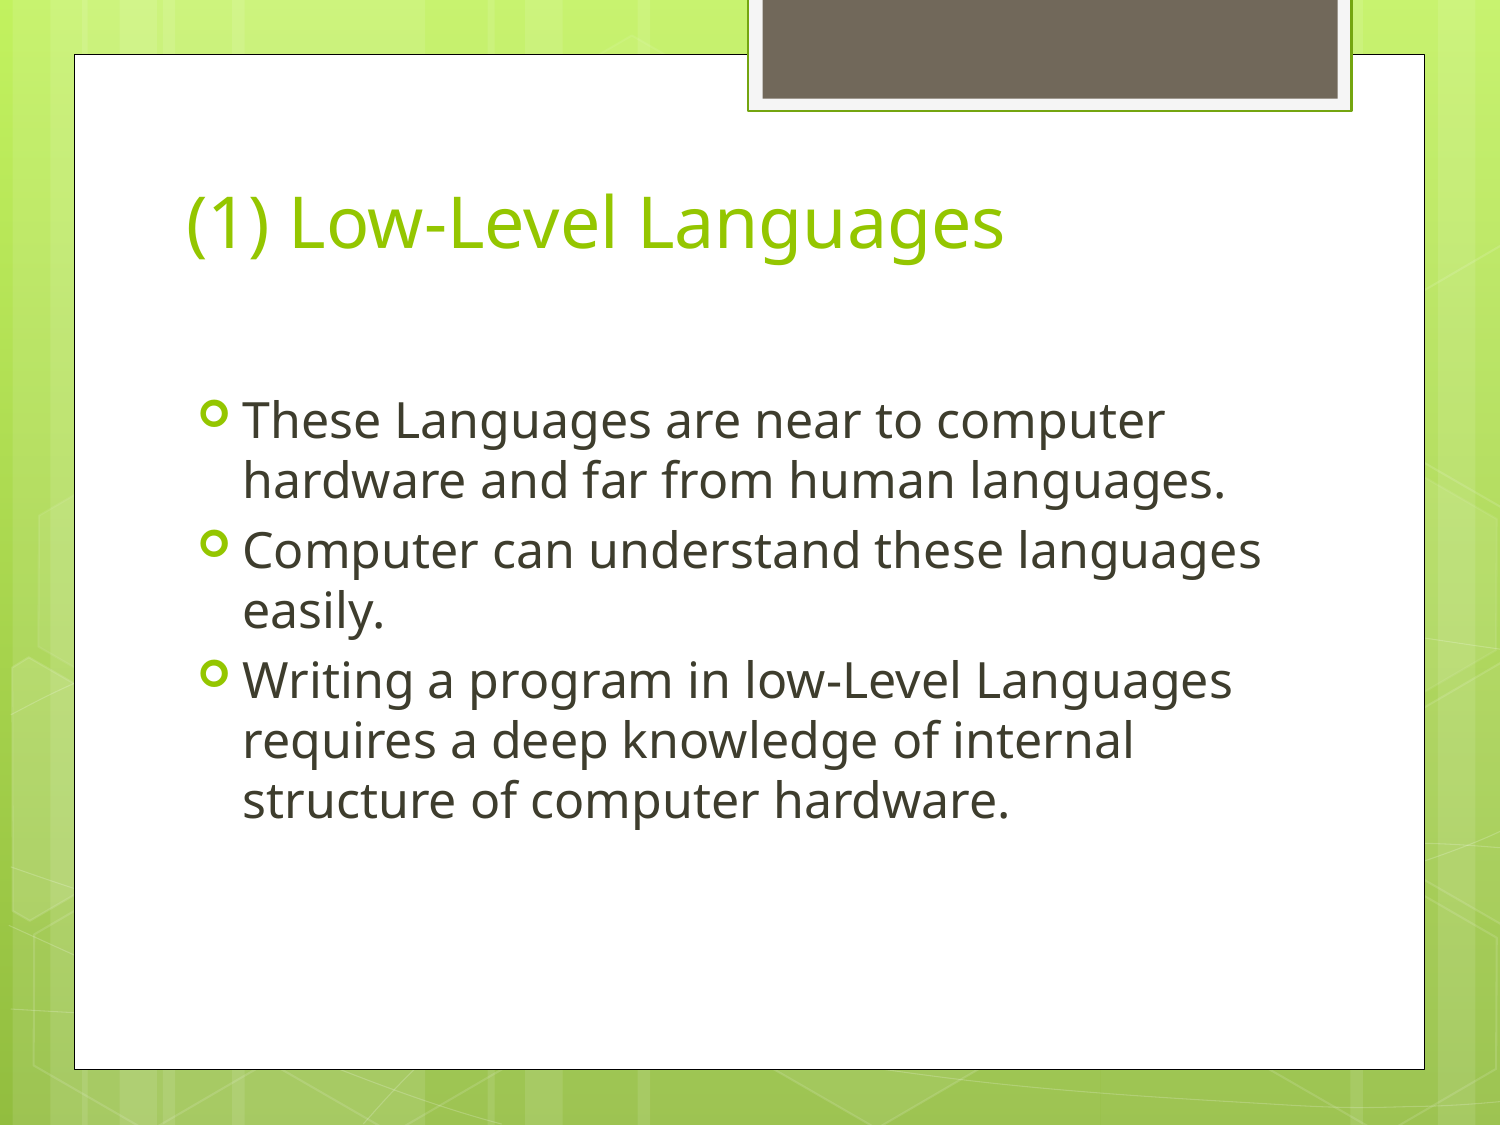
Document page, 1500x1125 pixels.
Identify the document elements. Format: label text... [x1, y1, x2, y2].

list These Languages are near to computer hardware and far from human languages. Computer can understand these languages easily. Writing a program in low-Level Languages requires a deep knowledge of internal structure of computer hardware. [171, 381, 1283, 957]
title (1) Low-Level Languages [171, 168, 1324, 357]
